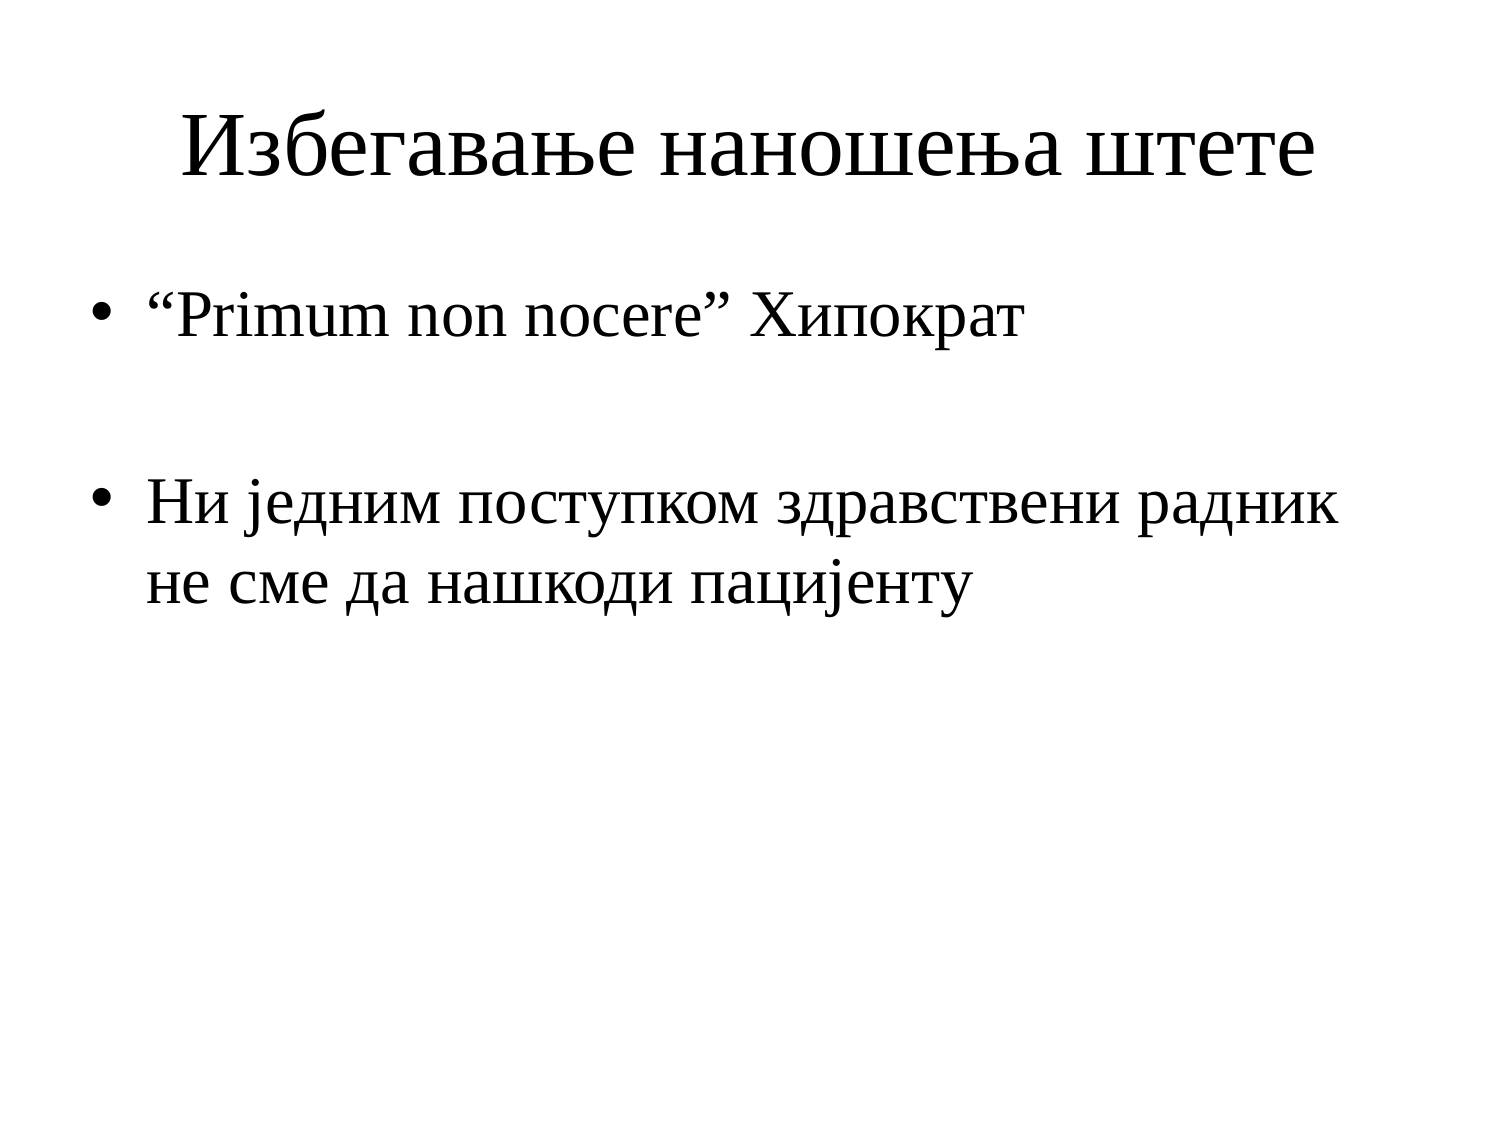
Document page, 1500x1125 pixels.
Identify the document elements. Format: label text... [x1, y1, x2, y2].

list “Primum non nocere” Хипократ Ни једним поступком здравствени радник не сме да нашкоди пацијенту [75, 262, 1425, 1005]
title Избегавање наношења штете [75, 45, 1425, 233]
